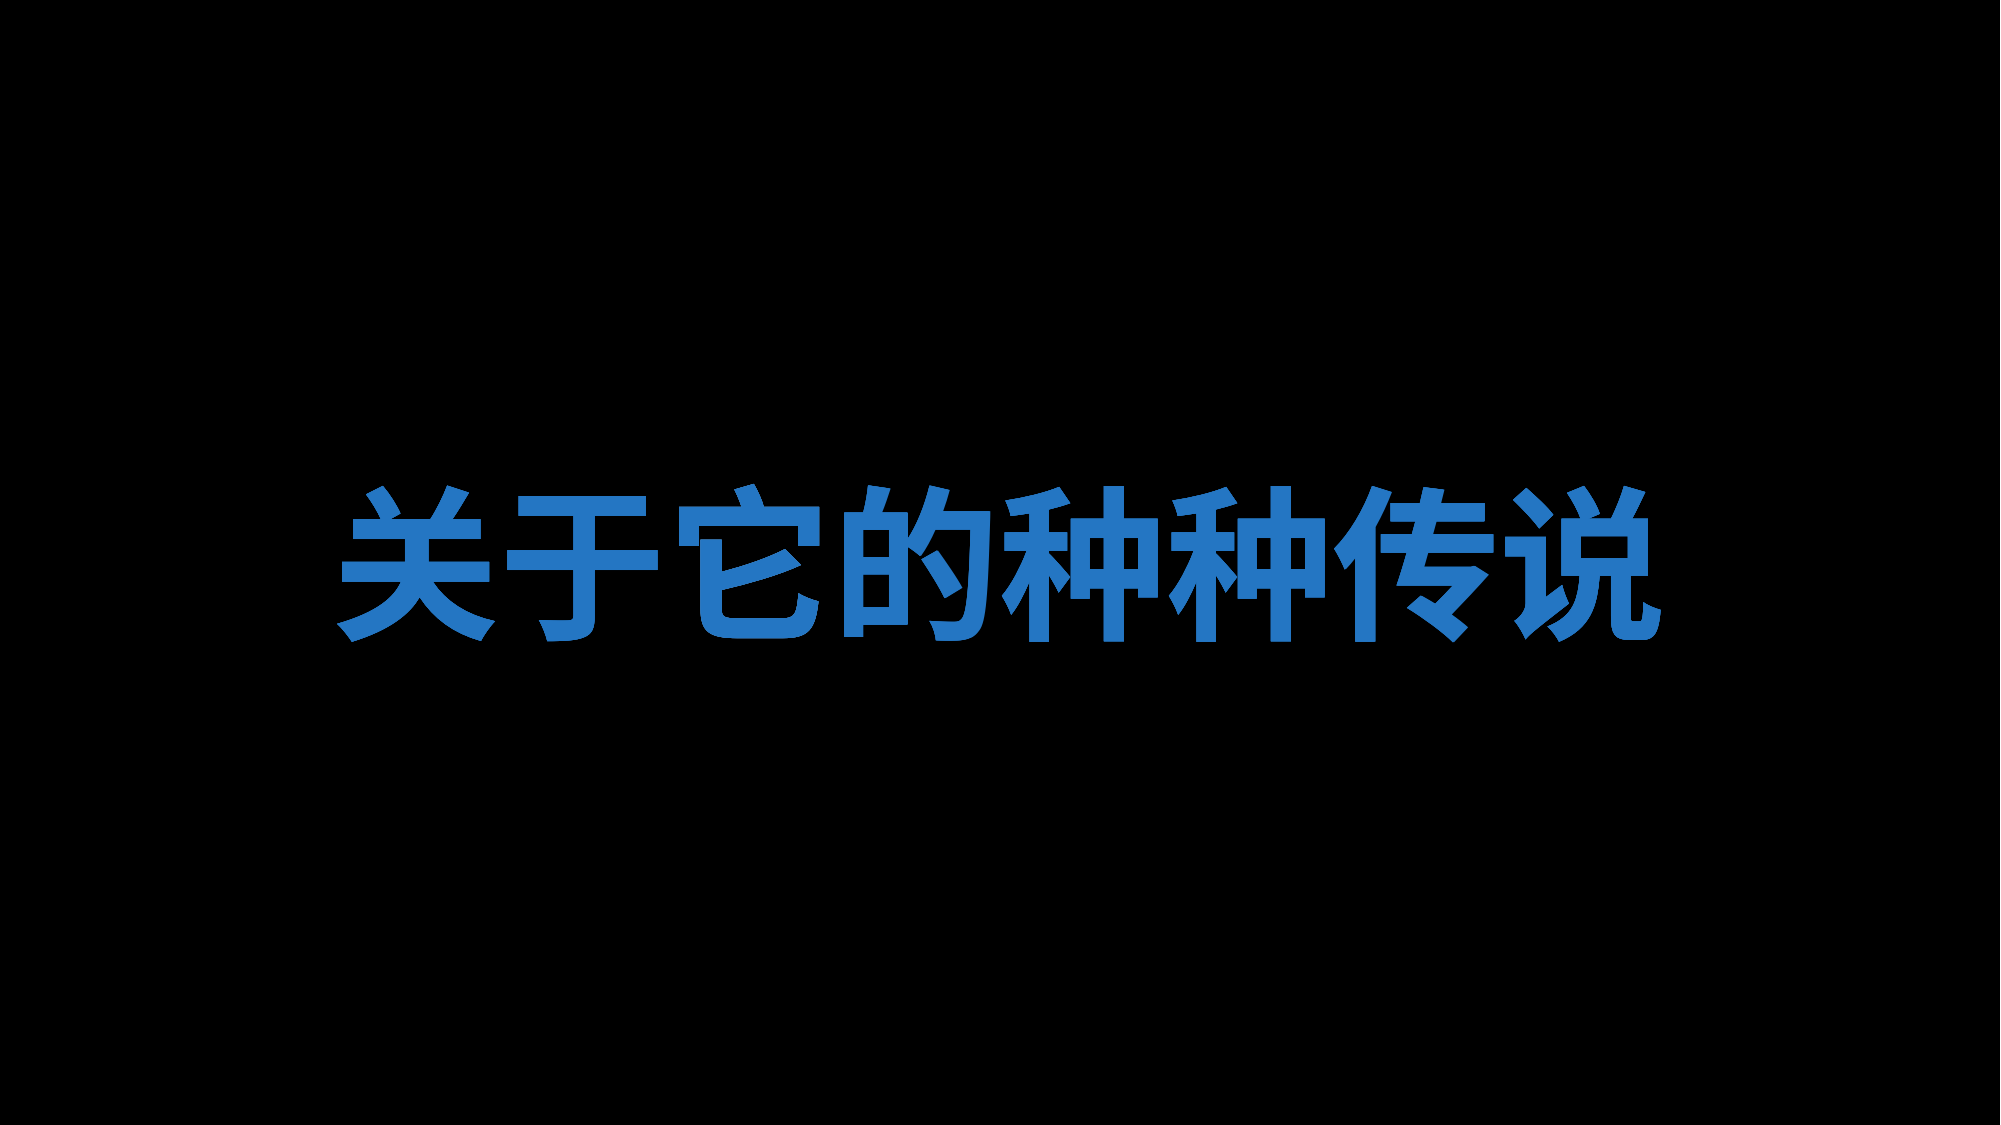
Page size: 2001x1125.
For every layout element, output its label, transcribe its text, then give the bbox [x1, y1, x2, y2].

text_box 关于它的种种传说 [4, 453, 1996, 669]
